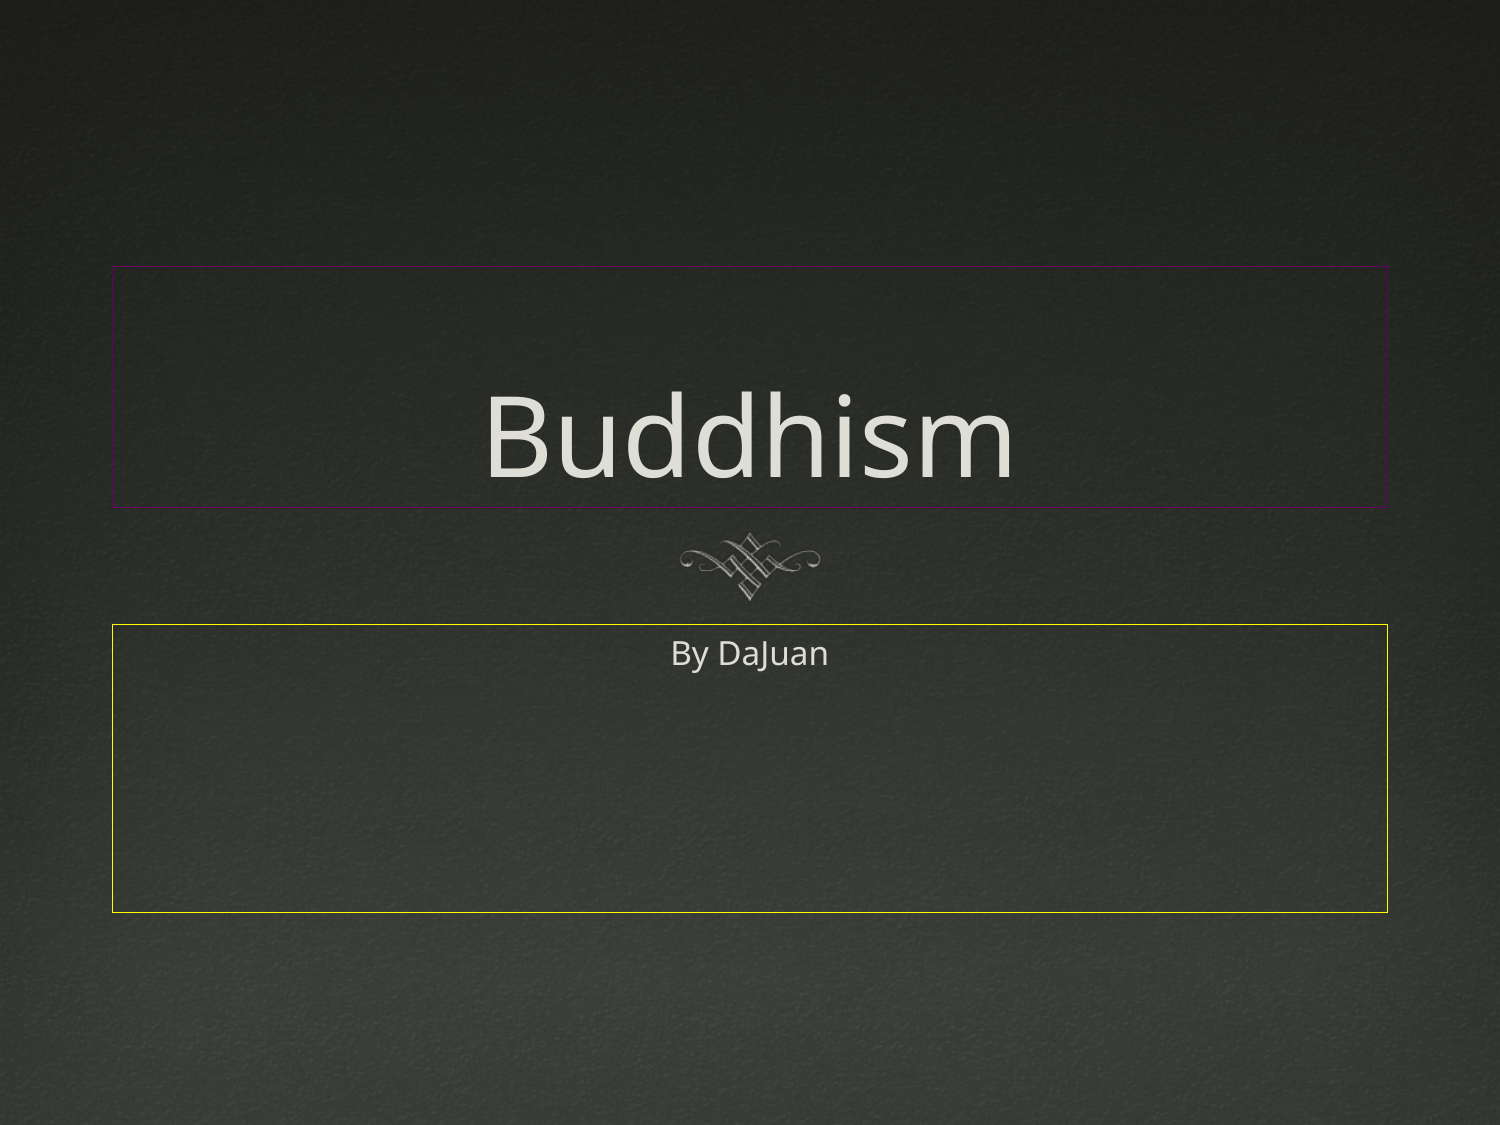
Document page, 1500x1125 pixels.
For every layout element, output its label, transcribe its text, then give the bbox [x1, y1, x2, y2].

title Buddhism [112, 266, 1388, 508]
picture [657, 508, 843, 624]
subtitle By DaJuan [112, 624, 1388, 913]
